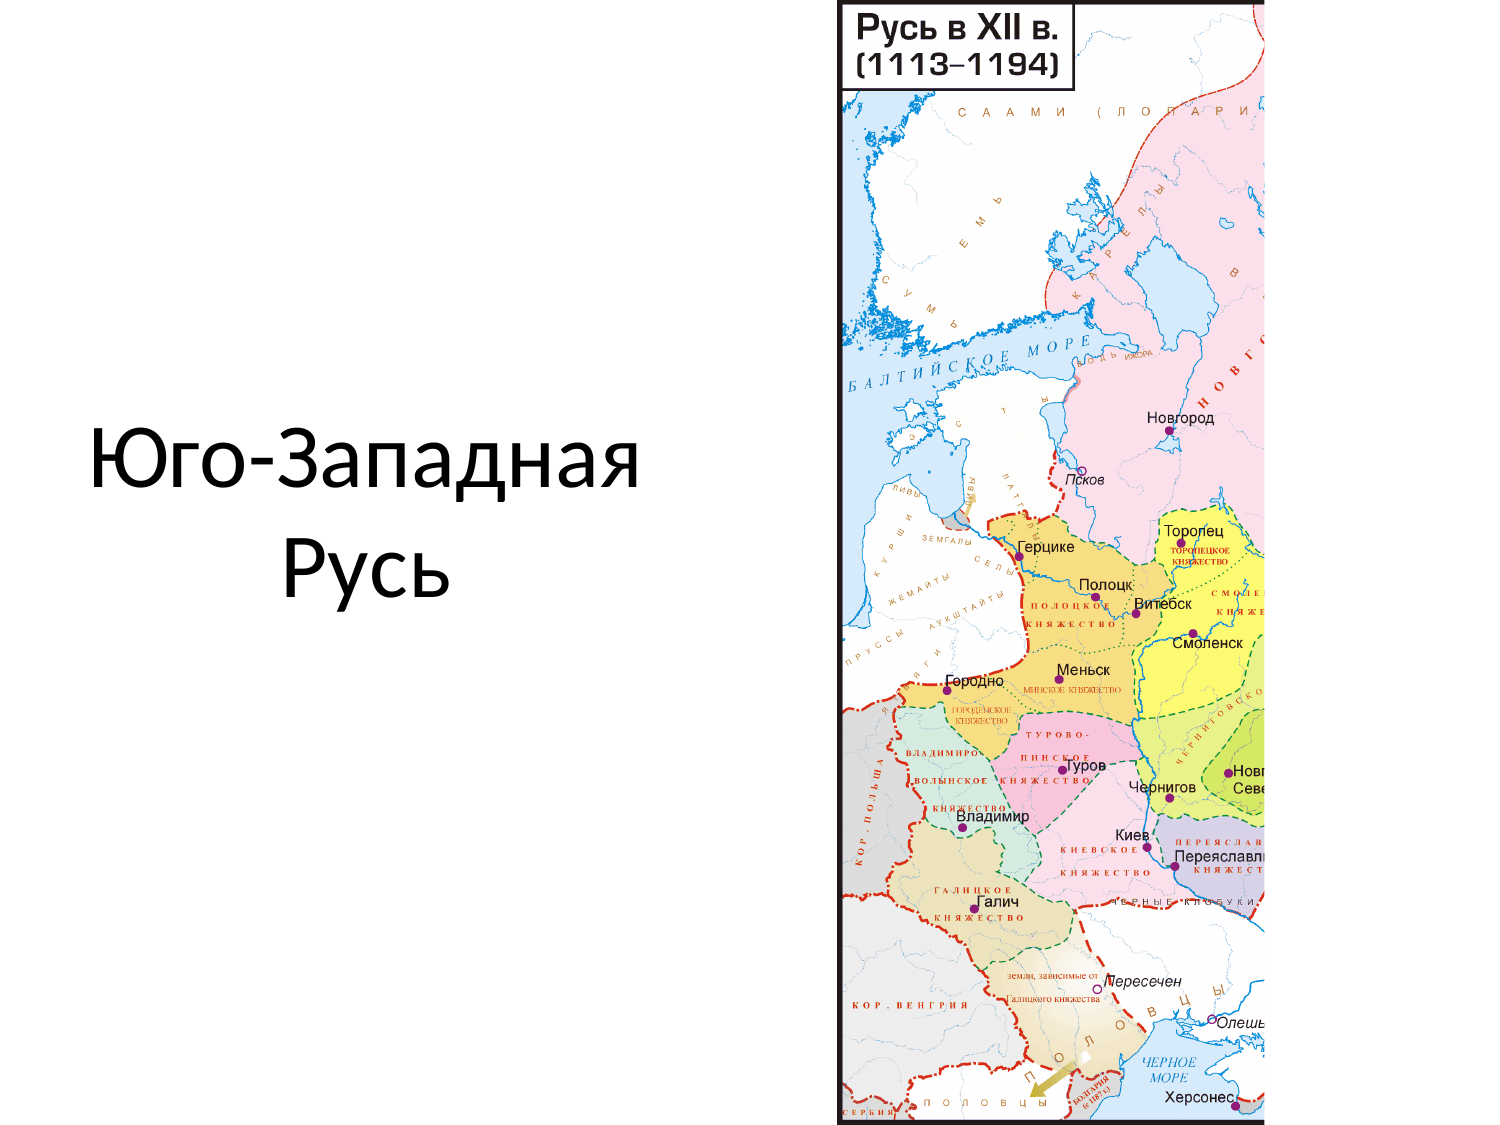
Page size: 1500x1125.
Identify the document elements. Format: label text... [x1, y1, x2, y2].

picture [785, 0, 1265, 1125]
title Юго-Западная Русь [64, 385, 667, 627]
